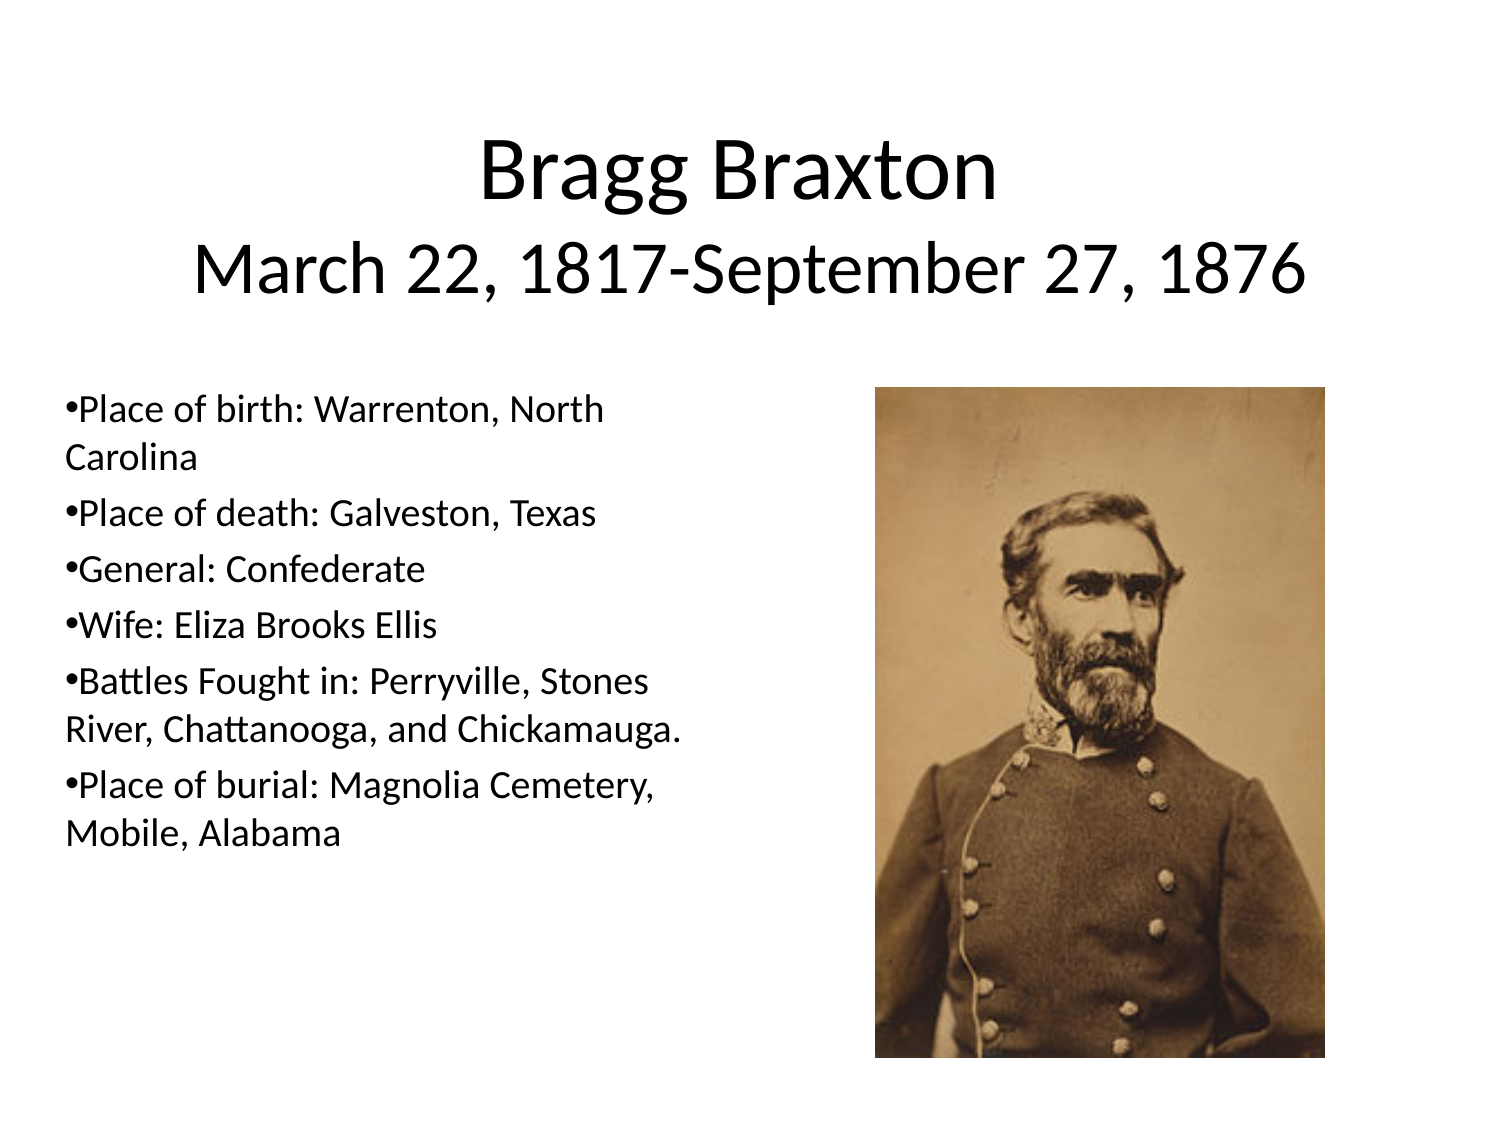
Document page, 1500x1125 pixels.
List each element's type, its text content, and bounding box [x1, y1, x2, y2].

picture [874, 387, 1326, 1059]
subtitle Place of birth: Warrenton, North Carolina Place of death: Galveston, Texas General: Confederate Wife: Eliza Brooks Ellis Battles Fought in: Perryville, Stones River, Chattanooga, and Chickamauga. Place of burial: Magnolia Cemetery, Mobile, Alabama [50, 375, 763, 863]
title Bragg Braxton March 22, 1817-September 27, 1876 [112, 87, 1388, 329]
